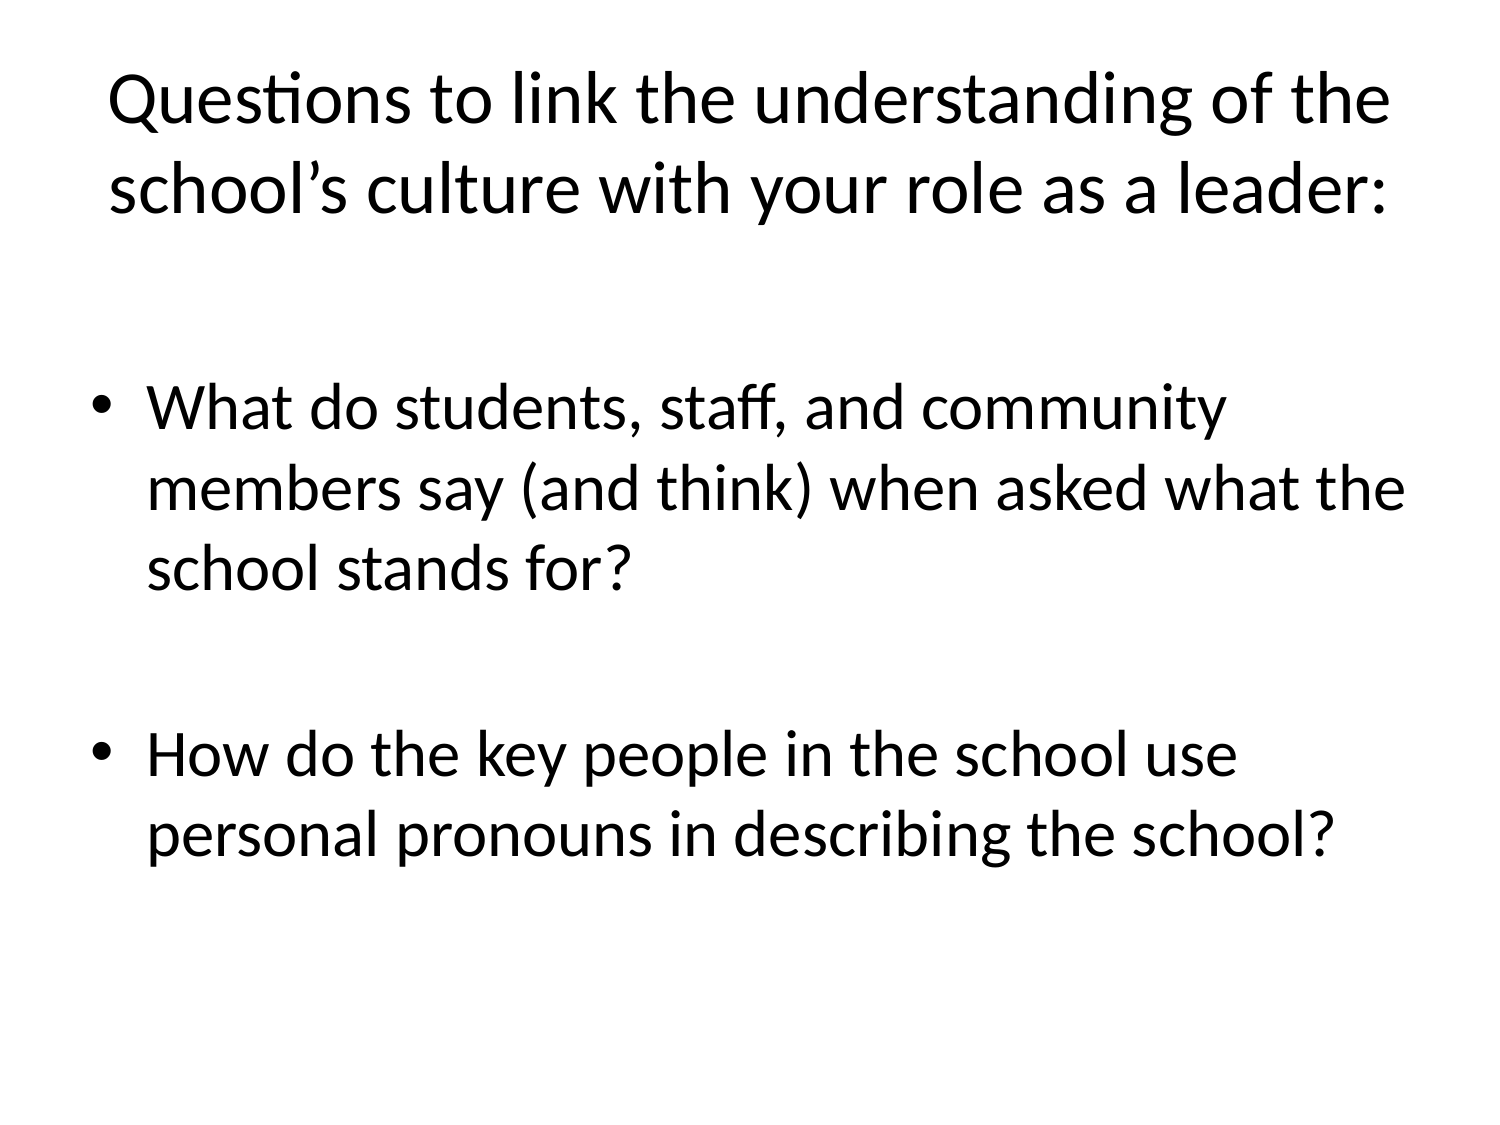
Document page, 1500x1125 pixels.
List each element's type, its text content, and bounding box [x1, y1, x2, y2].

list What do students, staff, and community members say (and think) when asked what the school stands for? How do the key people in the school use personal pronouns in describing the school? [75, 262, 1425, 1005]
title Questions to link the understanding of the school’s culture with your role as a leader: [75, 45, 1425, 233]
